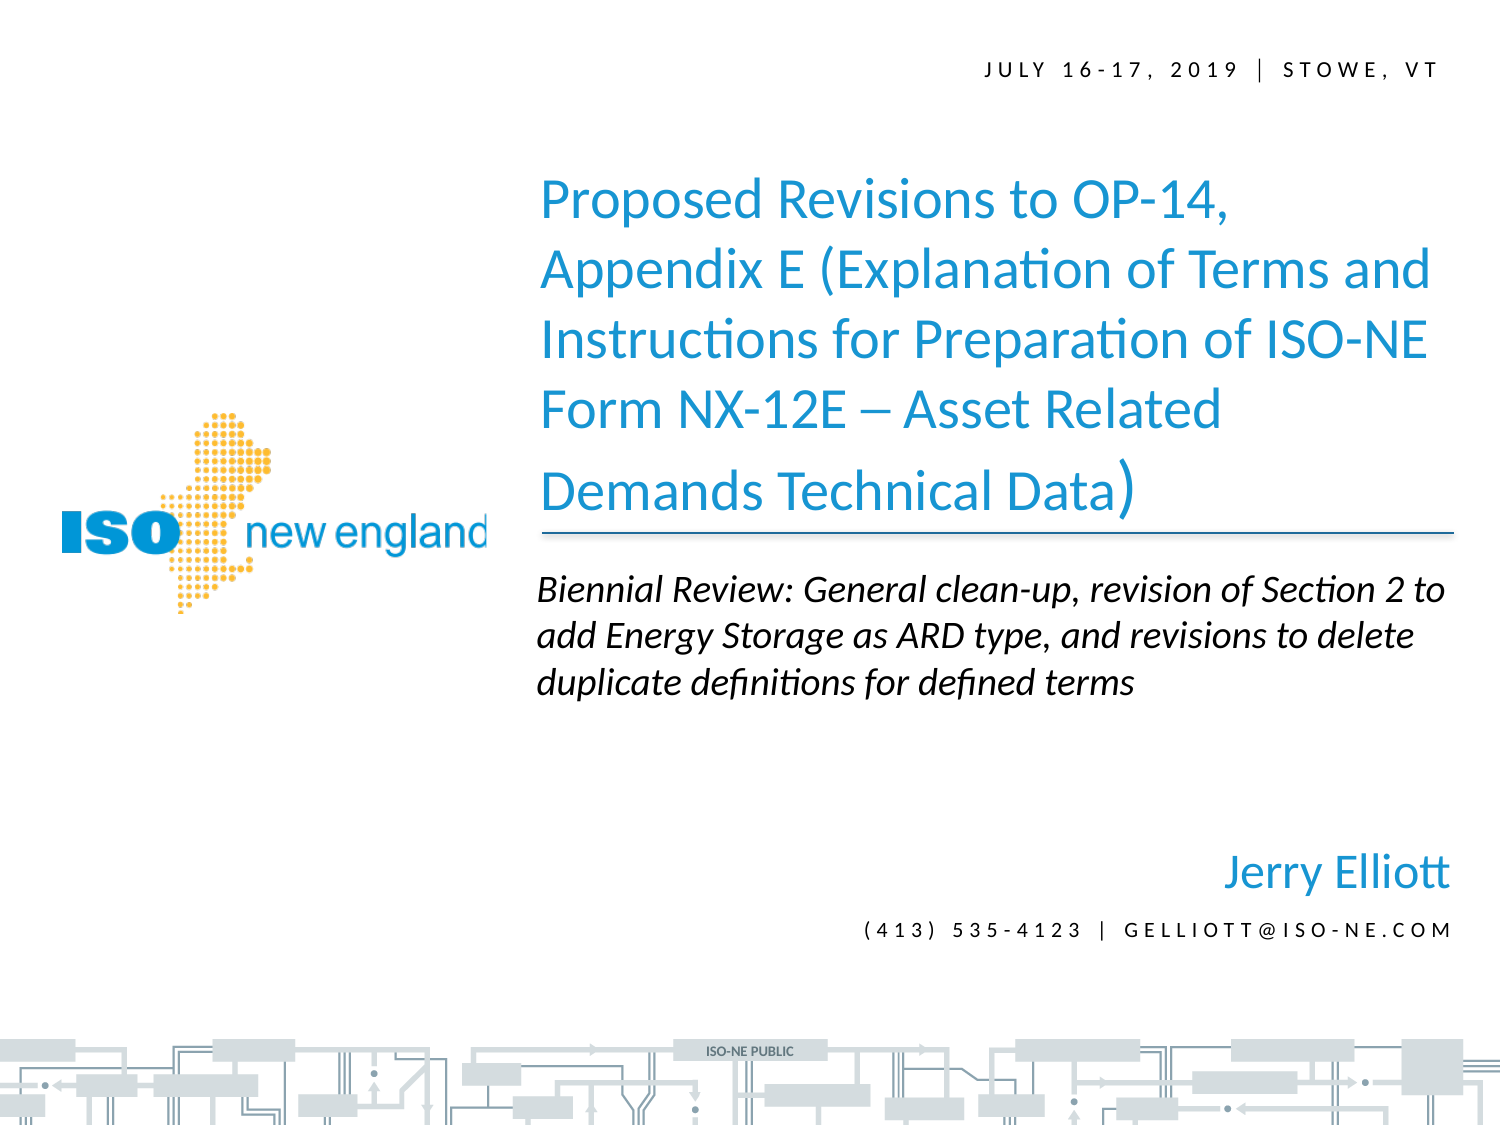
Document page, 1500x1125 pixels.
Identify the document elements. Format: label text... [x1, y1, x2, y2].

list July 16-17, 2019 │ Stowe, VT [539, 43, 1452, 94]
list (413) 535-4123 | gelliott@iso-ne.com [539, 915, 1452, 979]
list Proposed Revisions to OP-14, Appendix E (Explanation of Terms and Instructions for Preparation of ISO-NE Form NX-12E ─ Asset Related Demands Technical Data) [540, 262, 1454, 525]
list Biennial Review: General clean-up, revision of Section 2 to add Energy Storage as ARD type, and revisions to delete duplicate definitions for defined terms [536, 563, 1449, 706]
list Jerry Elliott [539, 838, 1452, 902]
picture [0, 1031, 1500, 1125]
